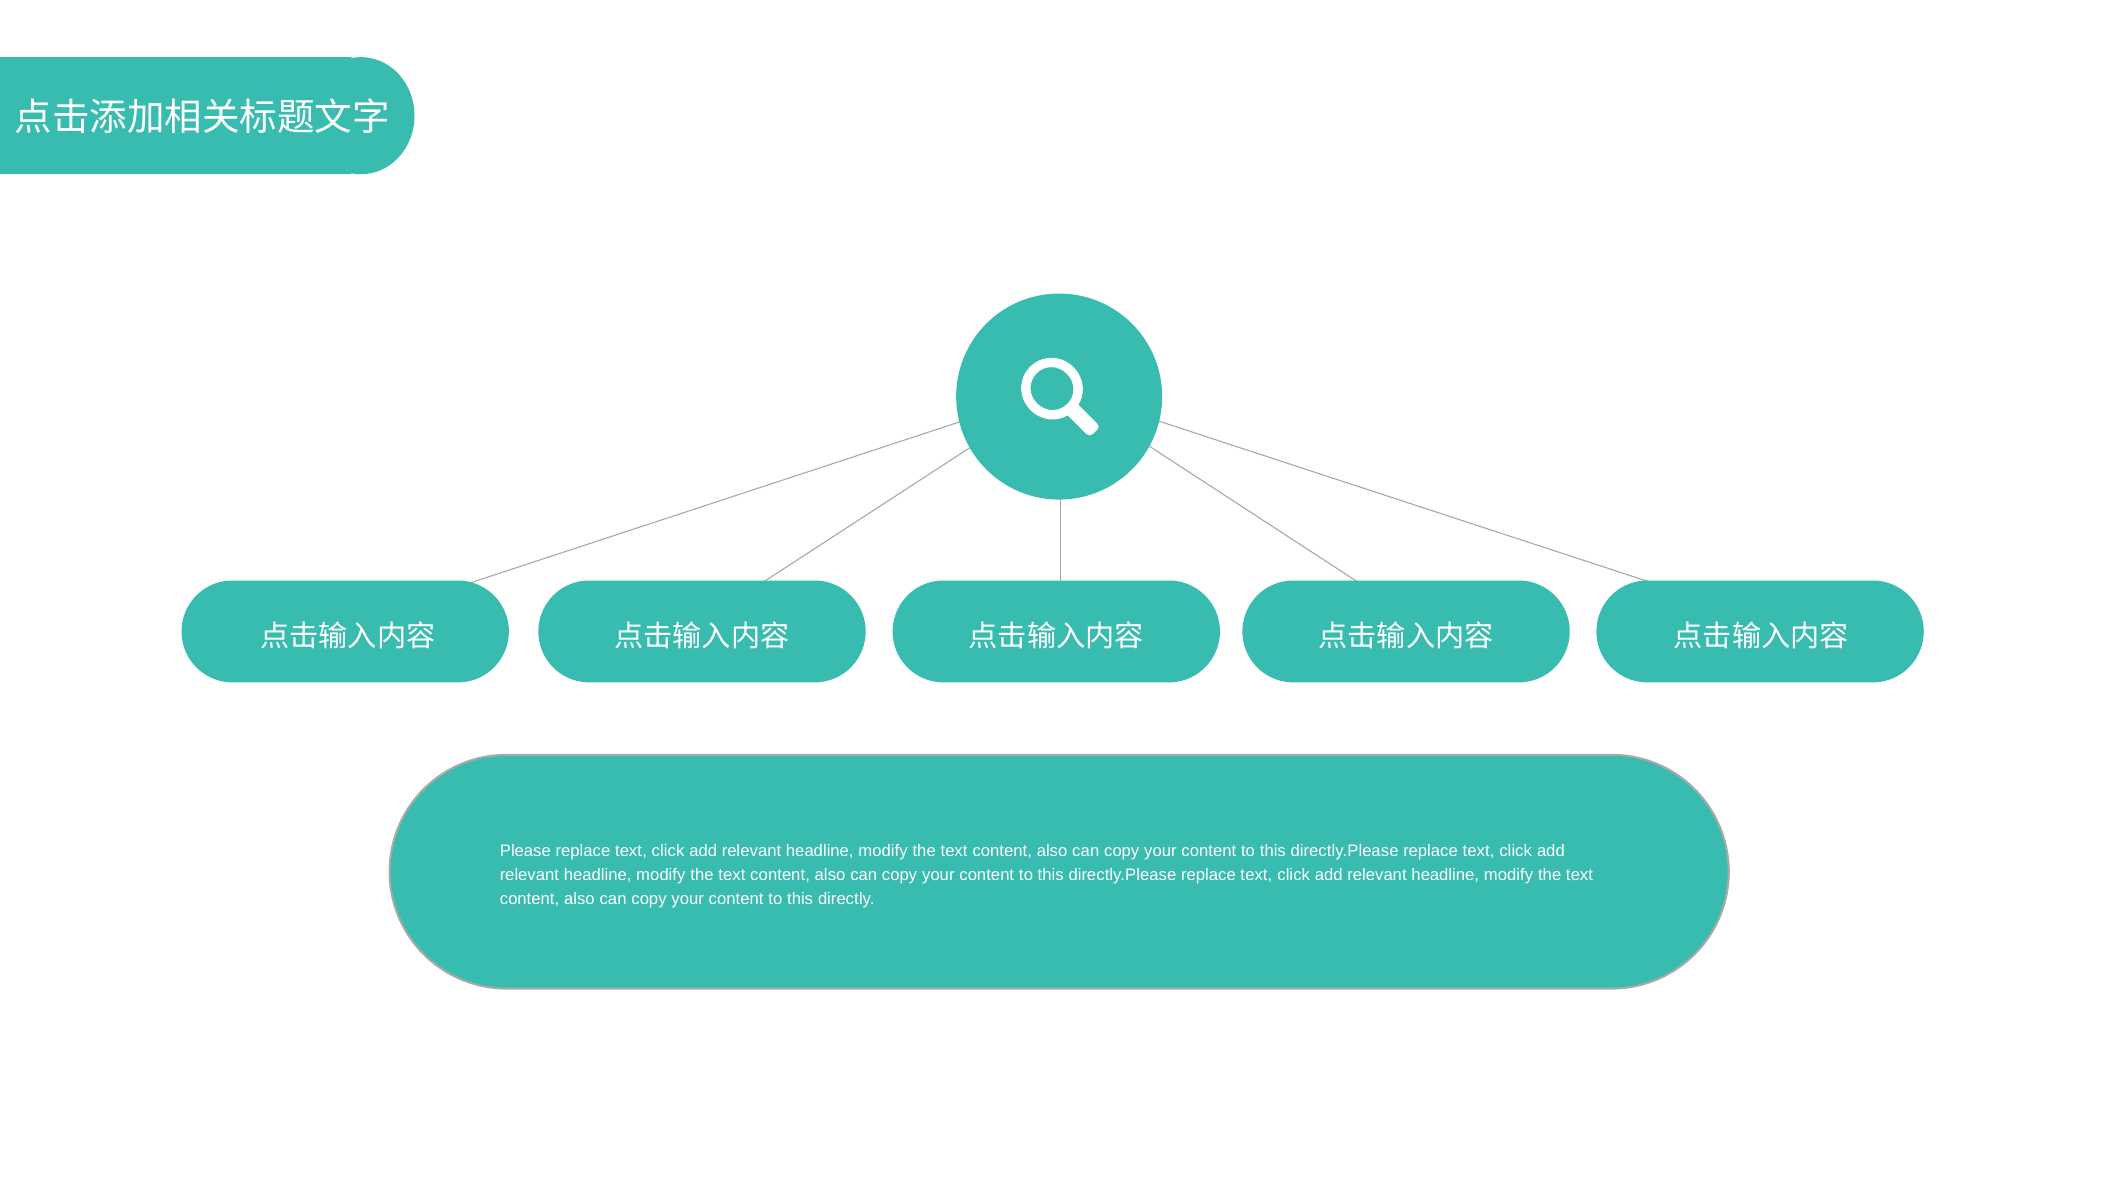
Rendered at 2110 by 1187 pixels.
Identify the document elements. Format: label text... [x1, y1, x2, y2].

text_box [1611, 580, 1909, 595]
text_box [956, 293, 1163, 500]
text_box 点击添加相关标题文字 [0, 85, 415, 146]
text_box Please replace text, click add relevant headline, modify the text content, also can copy your content to this directly.Please replace text, click add relevant headline, modify the text content, also can copy your content to this directly.Please replace text, click add relevant headline, modify the text content, also can copy your content to this directly. [499, 806, 1607, 938]
text_box [552, 580, 852, 596]
text_box 点击输入内容 [185, 596, 511, 667]
text_box [1256, 667, 1556, 683]
text_box 点击输入内容 [539, 596, 865, 667]
text_box [552, 667, 852, 683]
text_box [181, 613, 185, 650]
text_box [195, 580, 495, 596]
text_box [907, 667, 1206, 683]
text_box [1610, 667, 1910, 683]
text_box 点击输入内容 [1598, 595, 1924, 667]
text_box [195, 667, 495, 683]
text_box [906, 580, 1206, 596]
text_box [389, 754, 1729, 989]
text_box 点击输入内容 [893, 596, 1219, 667]
text_box [1256, 580, 1556, 596]
text_box 点击输入内容 [1243, 596, 1569, 667]
